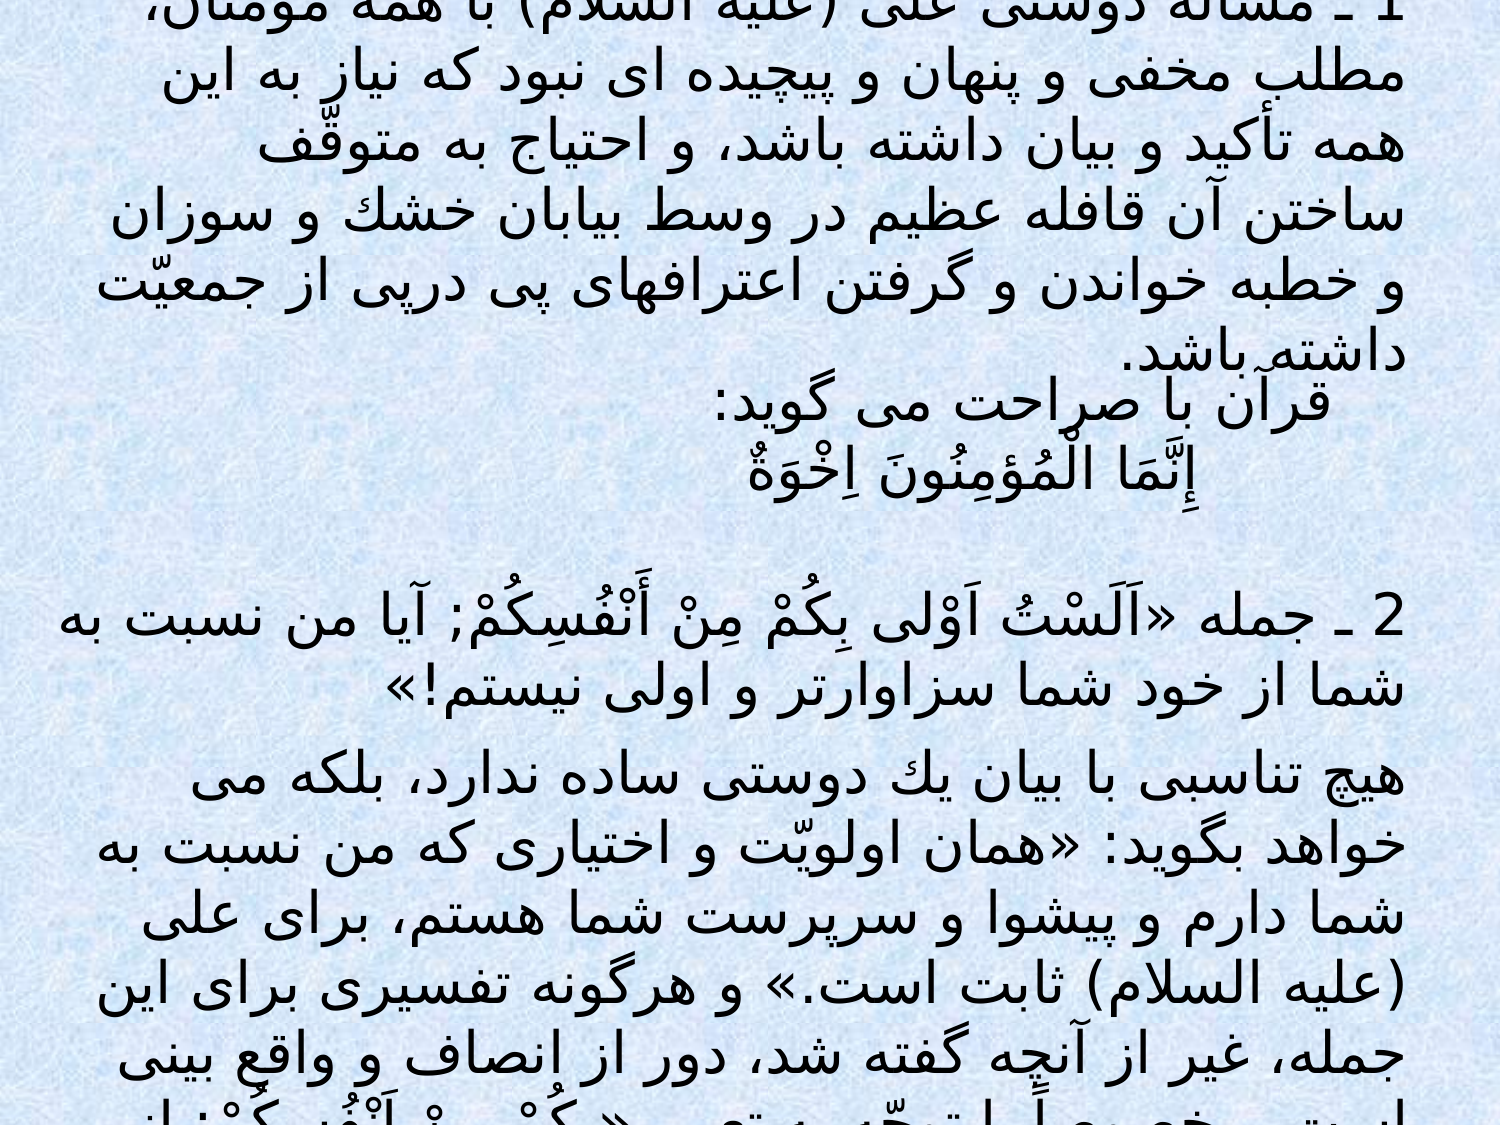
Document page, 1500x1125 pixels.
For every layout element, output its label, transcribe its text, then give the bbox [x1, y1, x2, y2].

text_box قرآن با صراحت مى گويد: إِنَّمَا الْمُؤمِنُونَ اِخْوَةٌ [598, 354, 1349, 509]
text_box هيچ تناسبى با بيان يك دوستى ساده ندارد، بلكه مى خواهد بگويد: «همان اولويّت و اختيارى كه من نسبت به شما دارم و پيشوا و سرپرست شما هستم، براى على (عليه السلام) ثابت است.» و هرگونه تفسيرى براى اين جمله، غير از آنچه گفته شد، دور از انصاف و واقع بينى است، مخصوصاً با توجّه به تعبير «بِكُمْ مِنْ اَنْفُسِكُمْ; از شما نسبت به شما اولى هستم.» [29, 728, 1424, 1125]
text_box 2 ـ جمله «اَلَسْتُ اَوْلى بِكُمْ مِنْ أَنْفُسِكُمْ; آيا من نسبت به شما از خود شما سزاوارتر و اولى نيستم!» [29, 569, 1424, 724]
title 1 ـ مسأله دوستى على (عليه السلام) با همه مؤمنان، مطلب مخفى و پنهان و پيچيده اى نبود كه نياز به اين همه تأكيد و بيان داشته باشد، و احتياج به متوقّف ساختن آن قافله عظيم در وسط بيابان خشك و سوزان و خطبه خواندن و گرفتن اعترافهاى پى درپى از جمعيّت داشته باشد. [73, 78, 1424, 266]
picture [0, 0, 1500, 1125]
